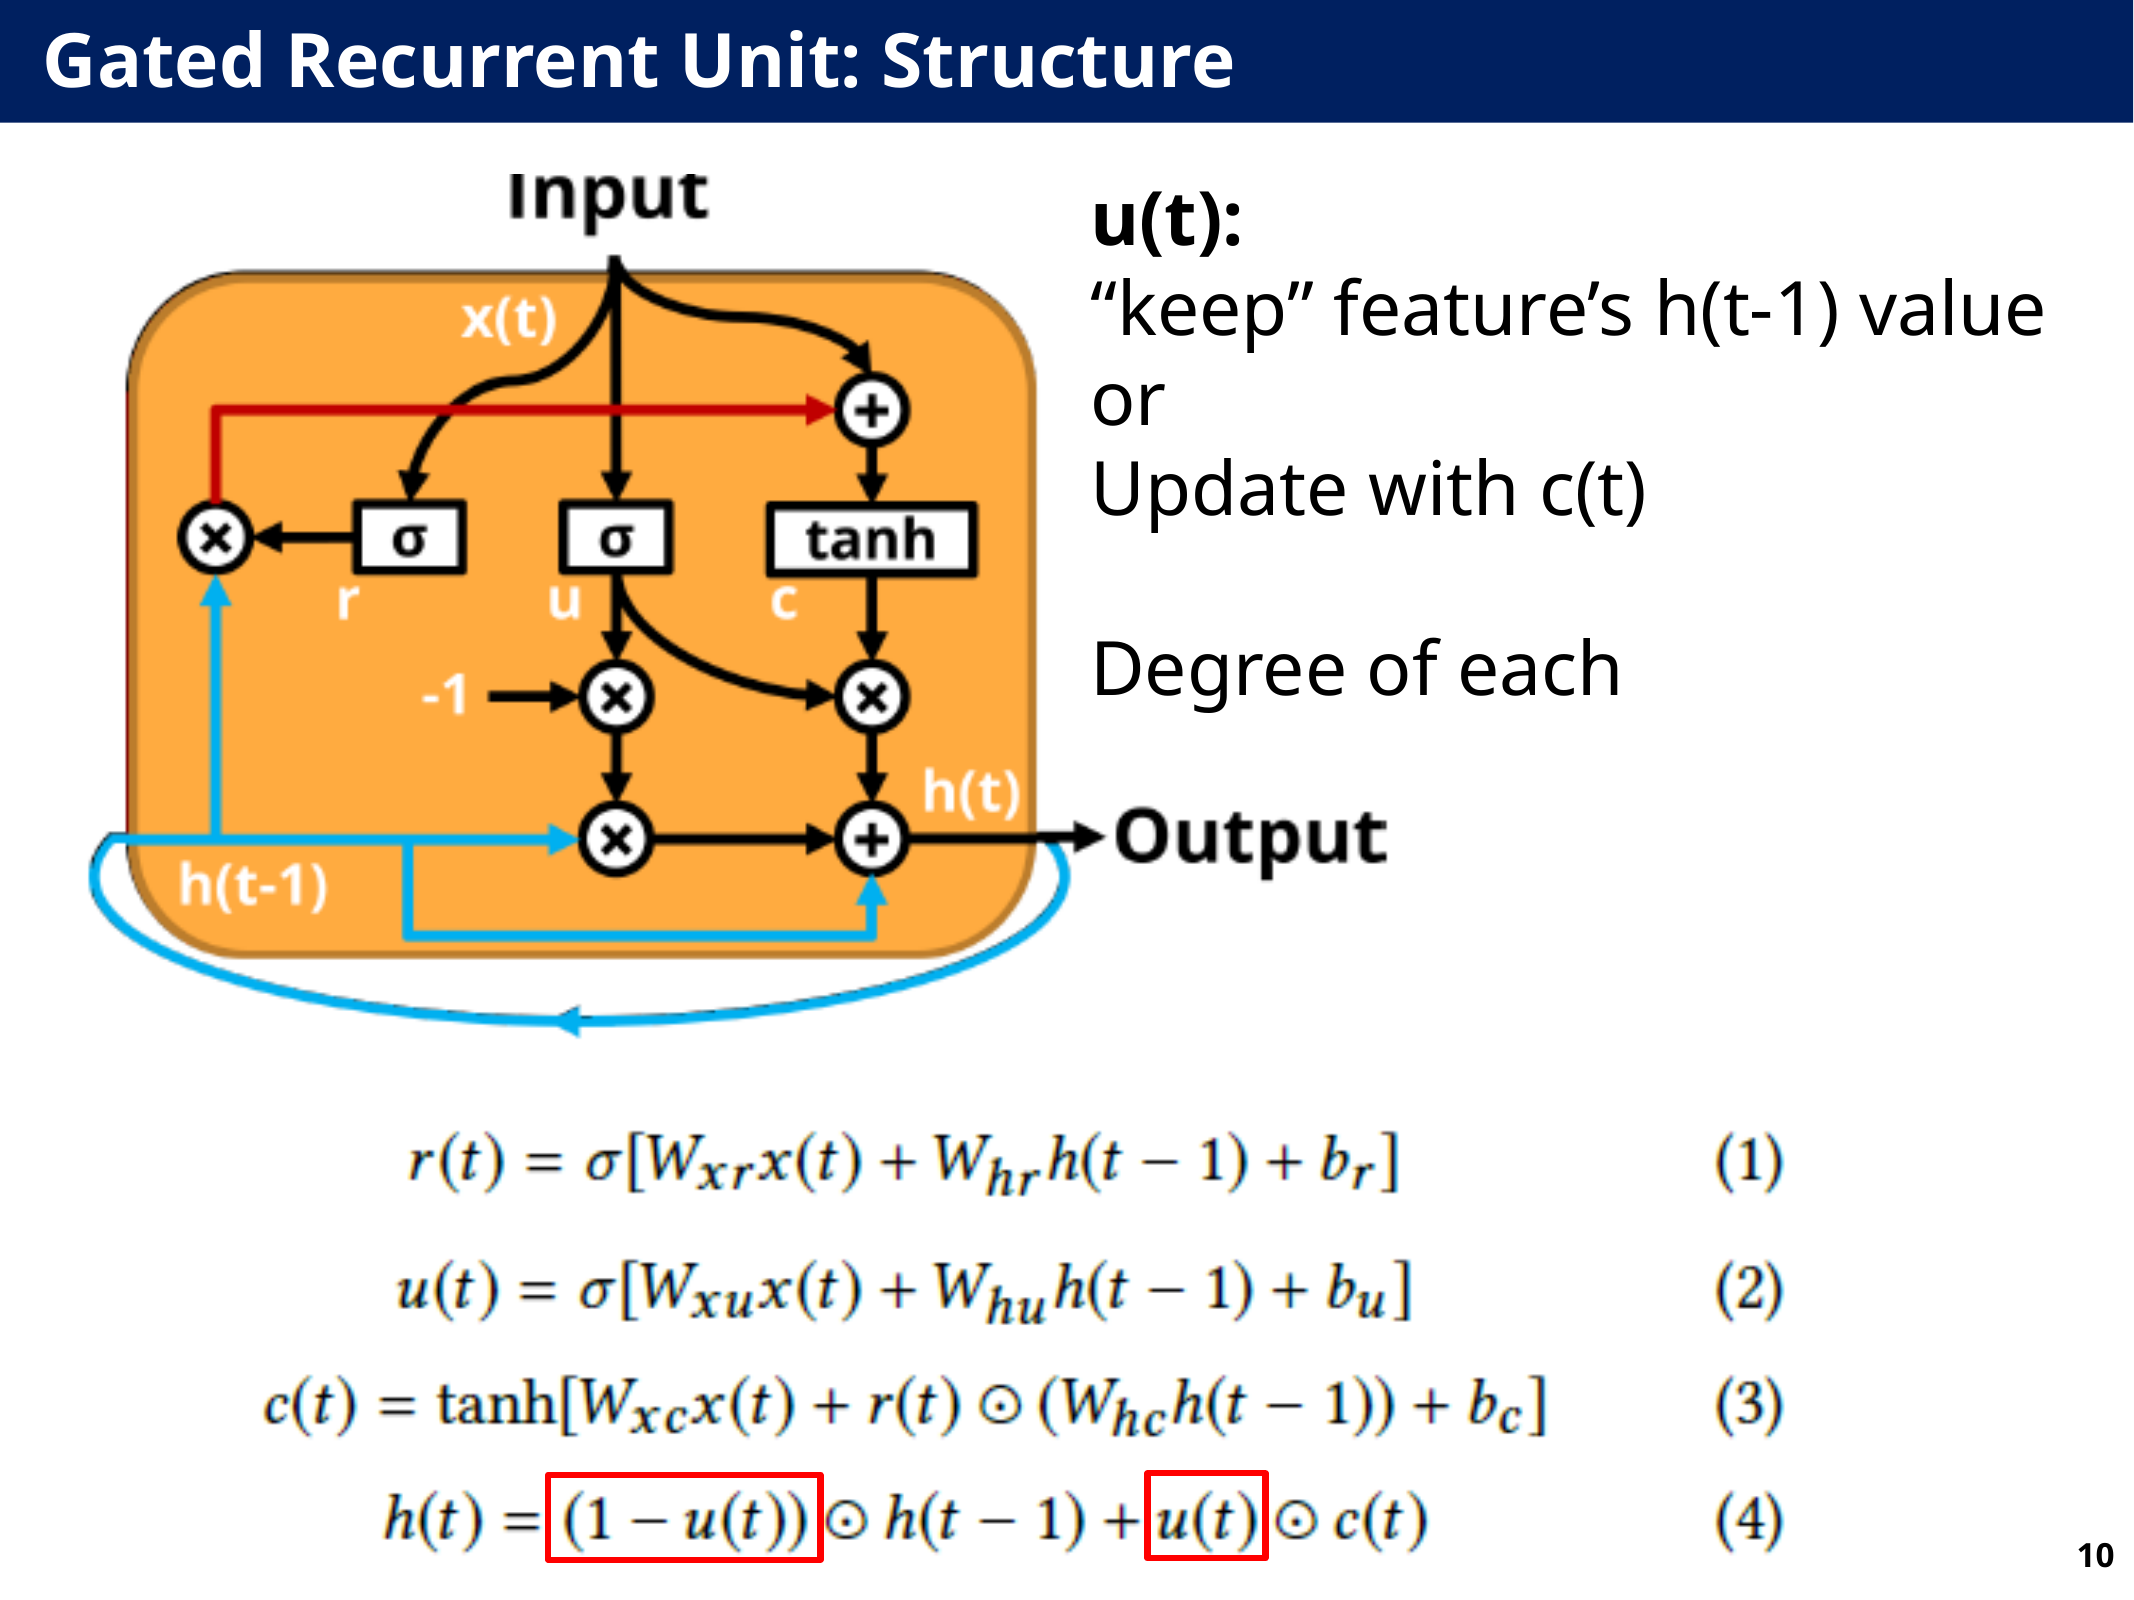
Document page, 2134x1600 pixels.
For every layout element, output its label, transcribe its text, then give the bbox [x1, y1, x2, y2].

slide_number 10 [1632, 1514, 2130, 1600]
text_box u(t): “keep” feature’s h(t-1) value or Update with c(t) Degree of each [1075, 162, 2134, 718]
picture [221, 1107, 1852, 1585]
picture [30, 174, 1431, 1057]
title Gated Recurrent Unit: Structure [0, 0, 2134, 123]
